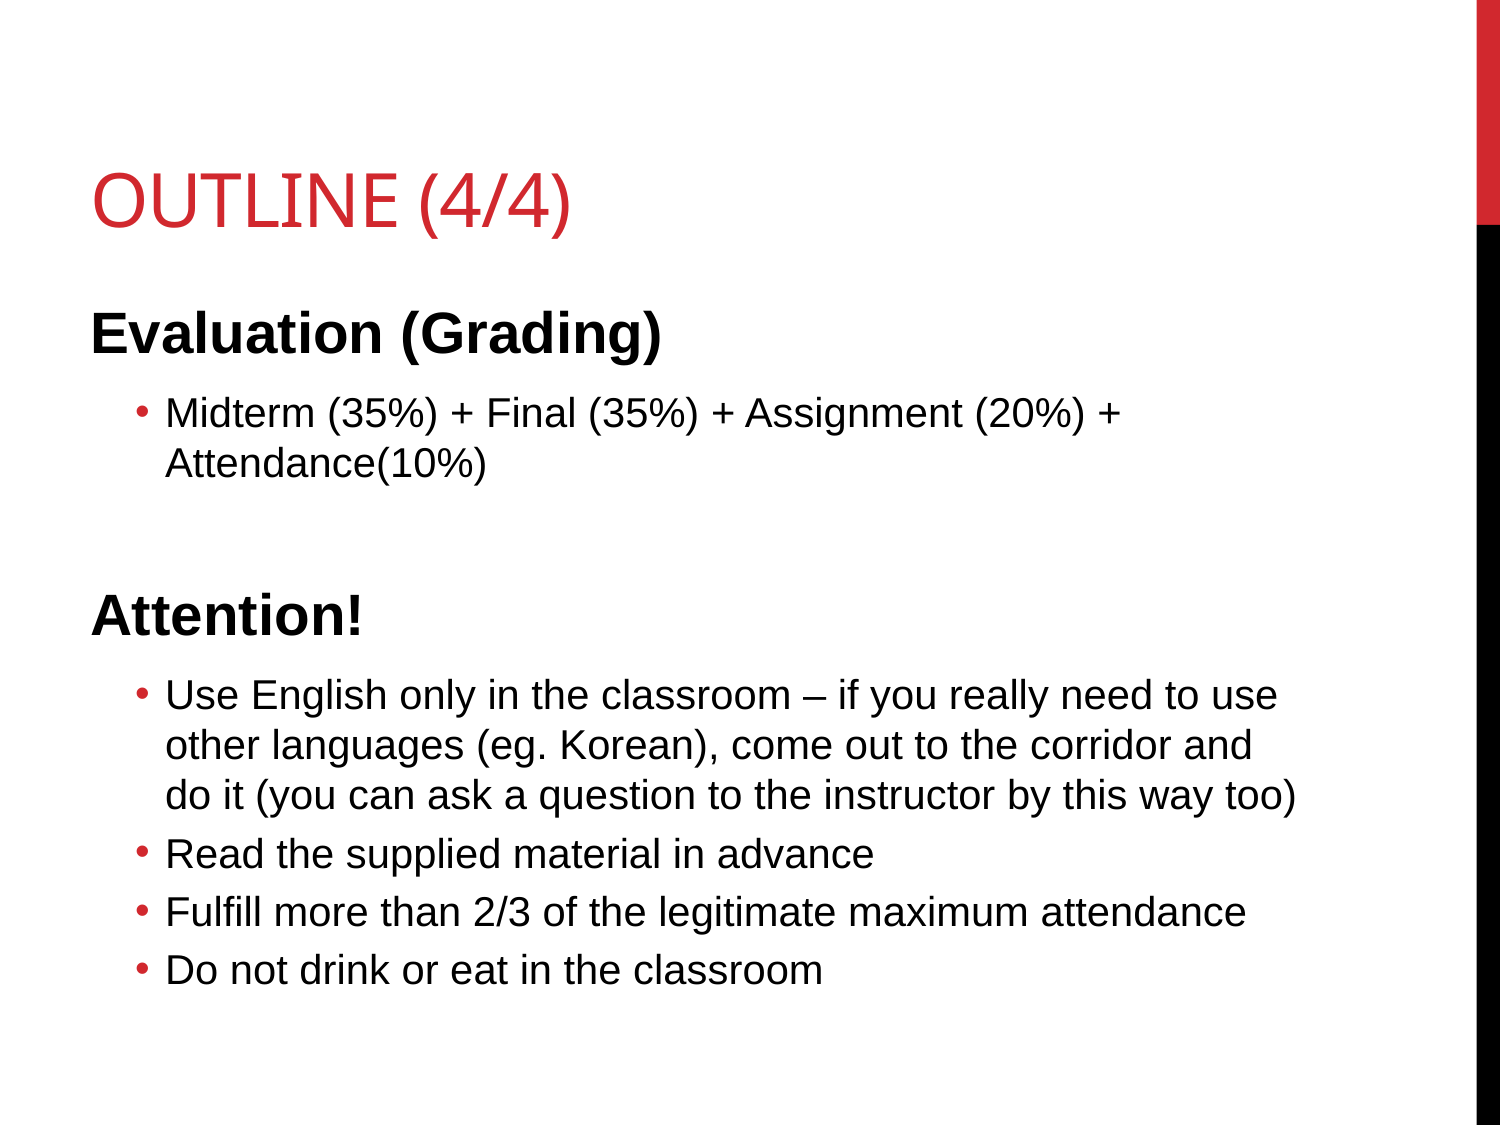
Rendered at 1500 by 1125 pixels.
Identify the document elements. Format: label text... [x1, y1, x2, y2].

title Outline (4/4) [75, 25, 1025, 250]
list Evaluation (Grading) Midterm (35%) + Final (35%) + Assignment (20%) + Attendance(10%) Attention! Use English only in the classroom – if you really need to use other languages (eg. Korean), come out to the corridor and do it (you can ask a question to the instructor by this way too) Read the supplied material in advance Fulfill more than 2/3 of the legitimate maximum attendance Do not drink or eat in the classroom [75, 287, 1325, 1005]
